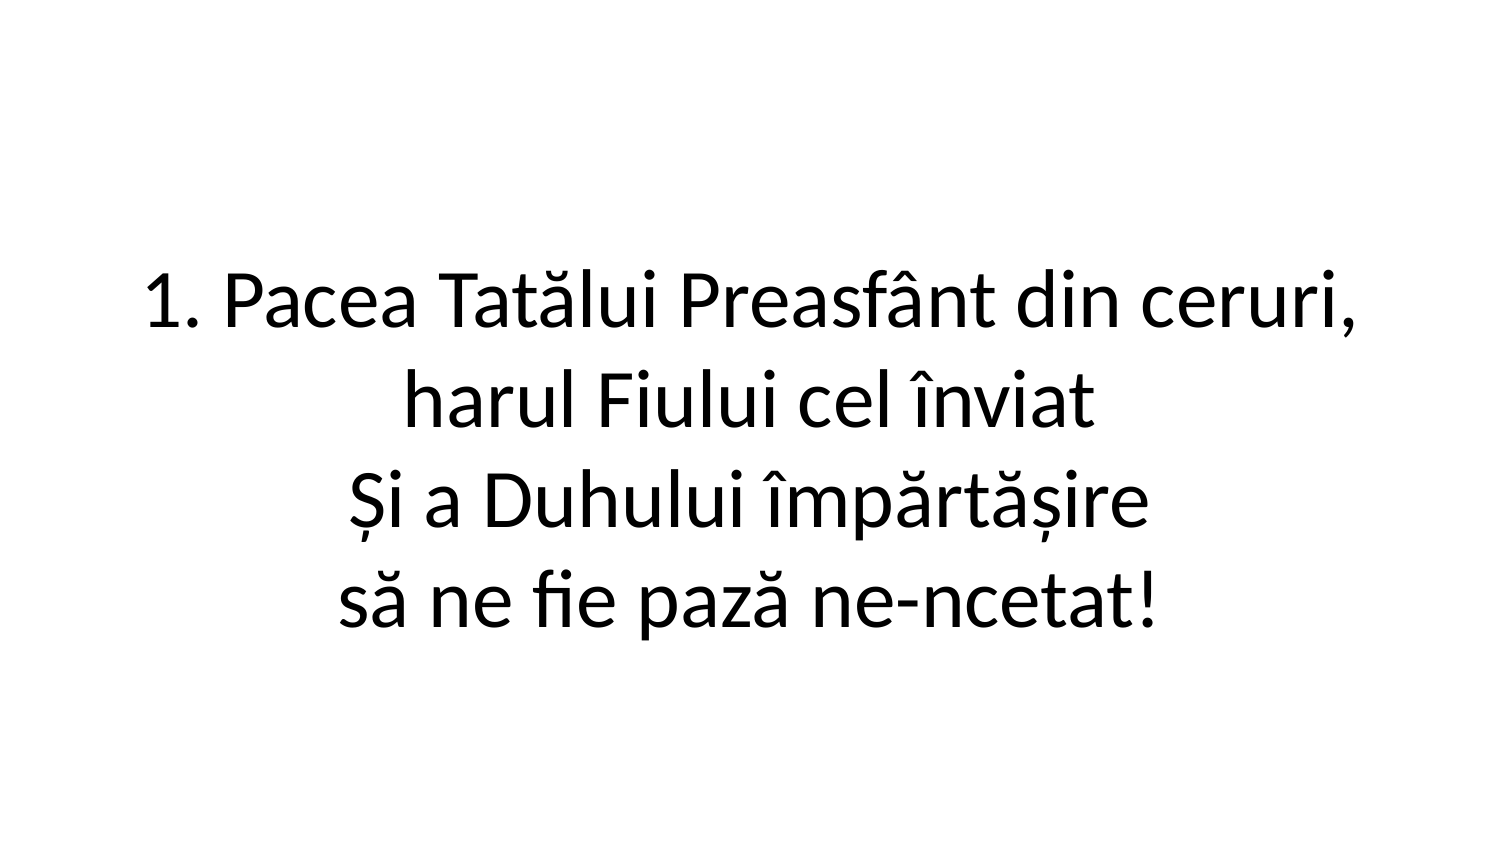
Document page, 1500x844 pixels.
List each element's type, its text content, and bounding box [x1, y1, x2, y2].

text_box 1. Pacea Tatălui Preasfânt din ceruri, harul Fiului cel înviat Și a Duhului împărtășire să ne fie pază ne-ncetat! [125, 192, 1375, 652]
